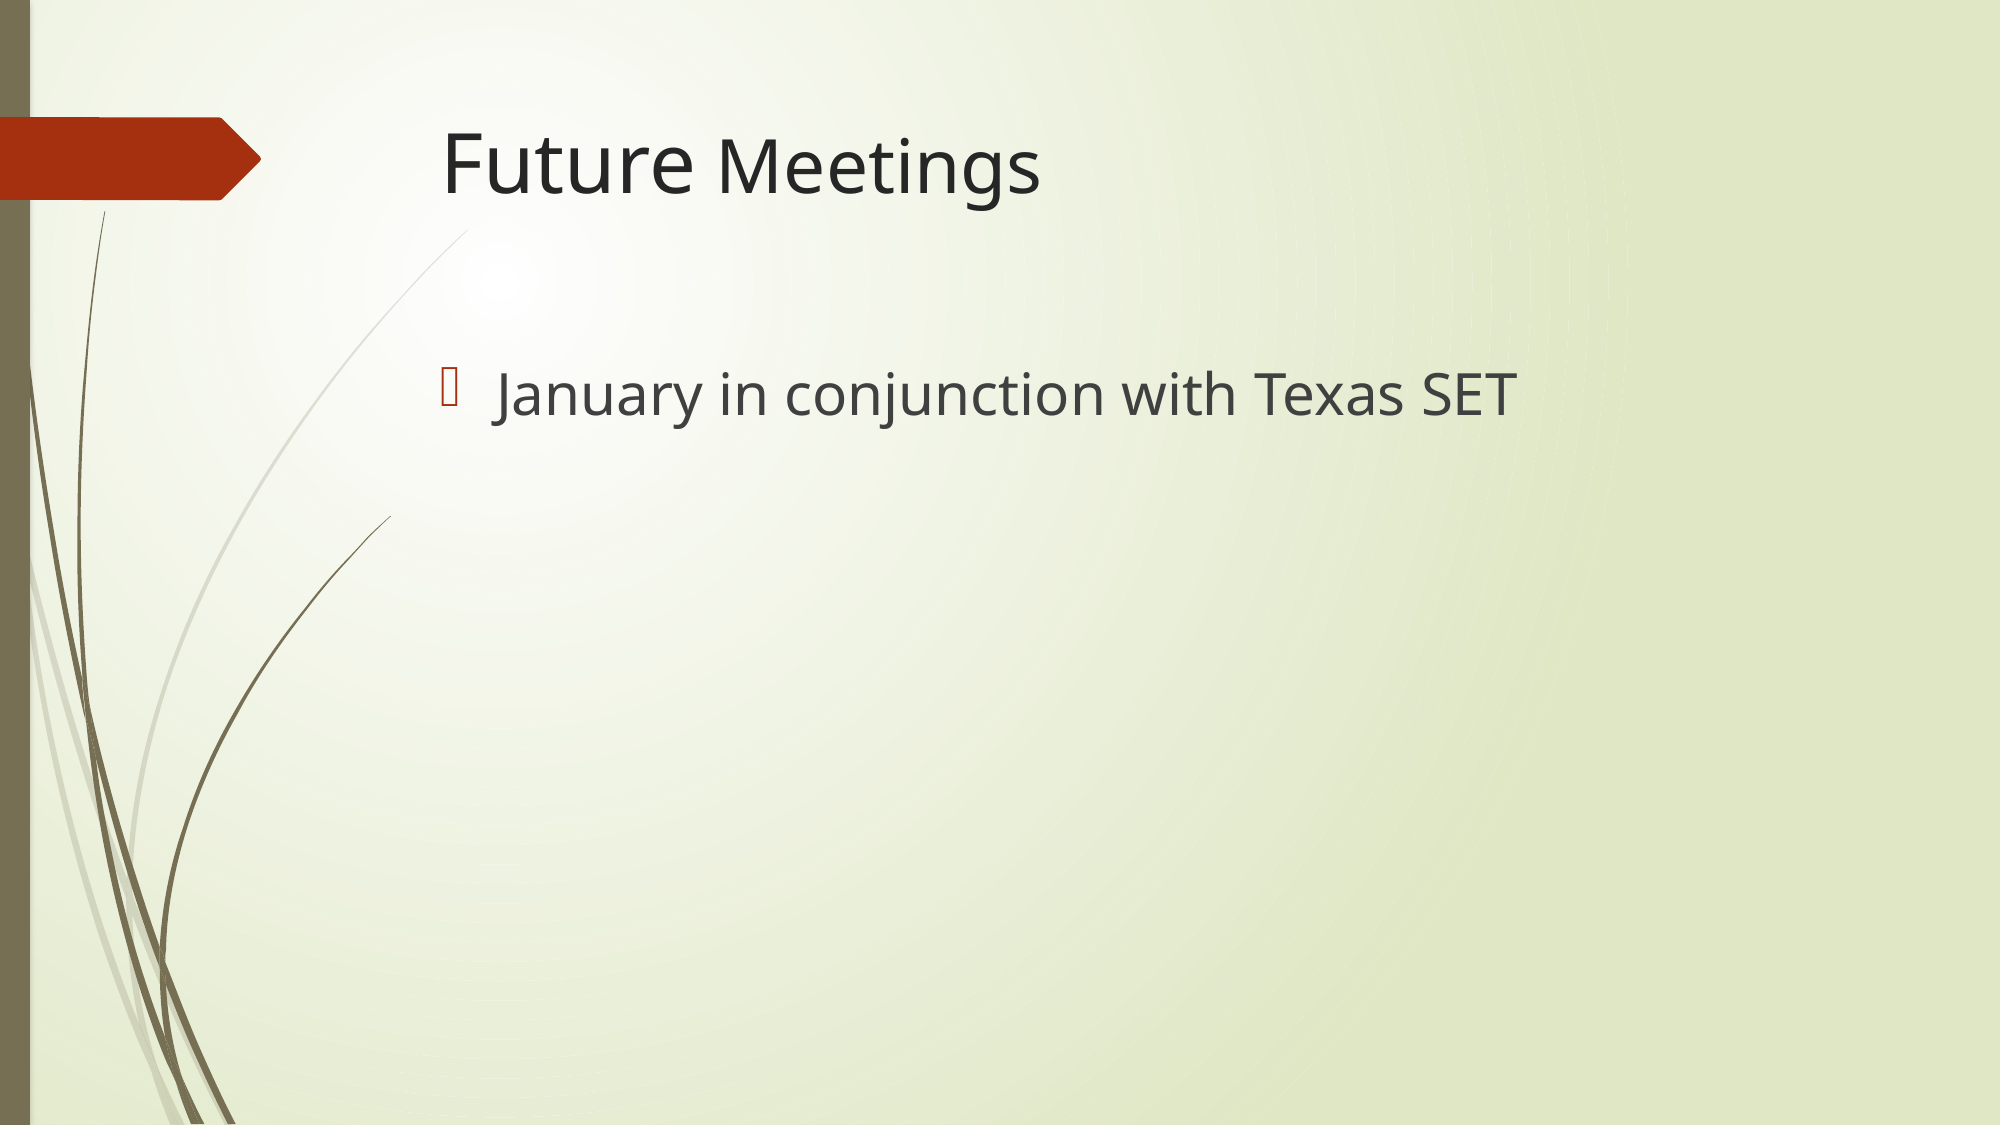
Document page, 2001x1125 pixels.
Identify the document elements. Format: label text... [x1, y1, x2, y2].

list January in conjunction with Texas SET [424, 350, 1888, 970]
title Future Meetings [425, 102, 1888, 313]
